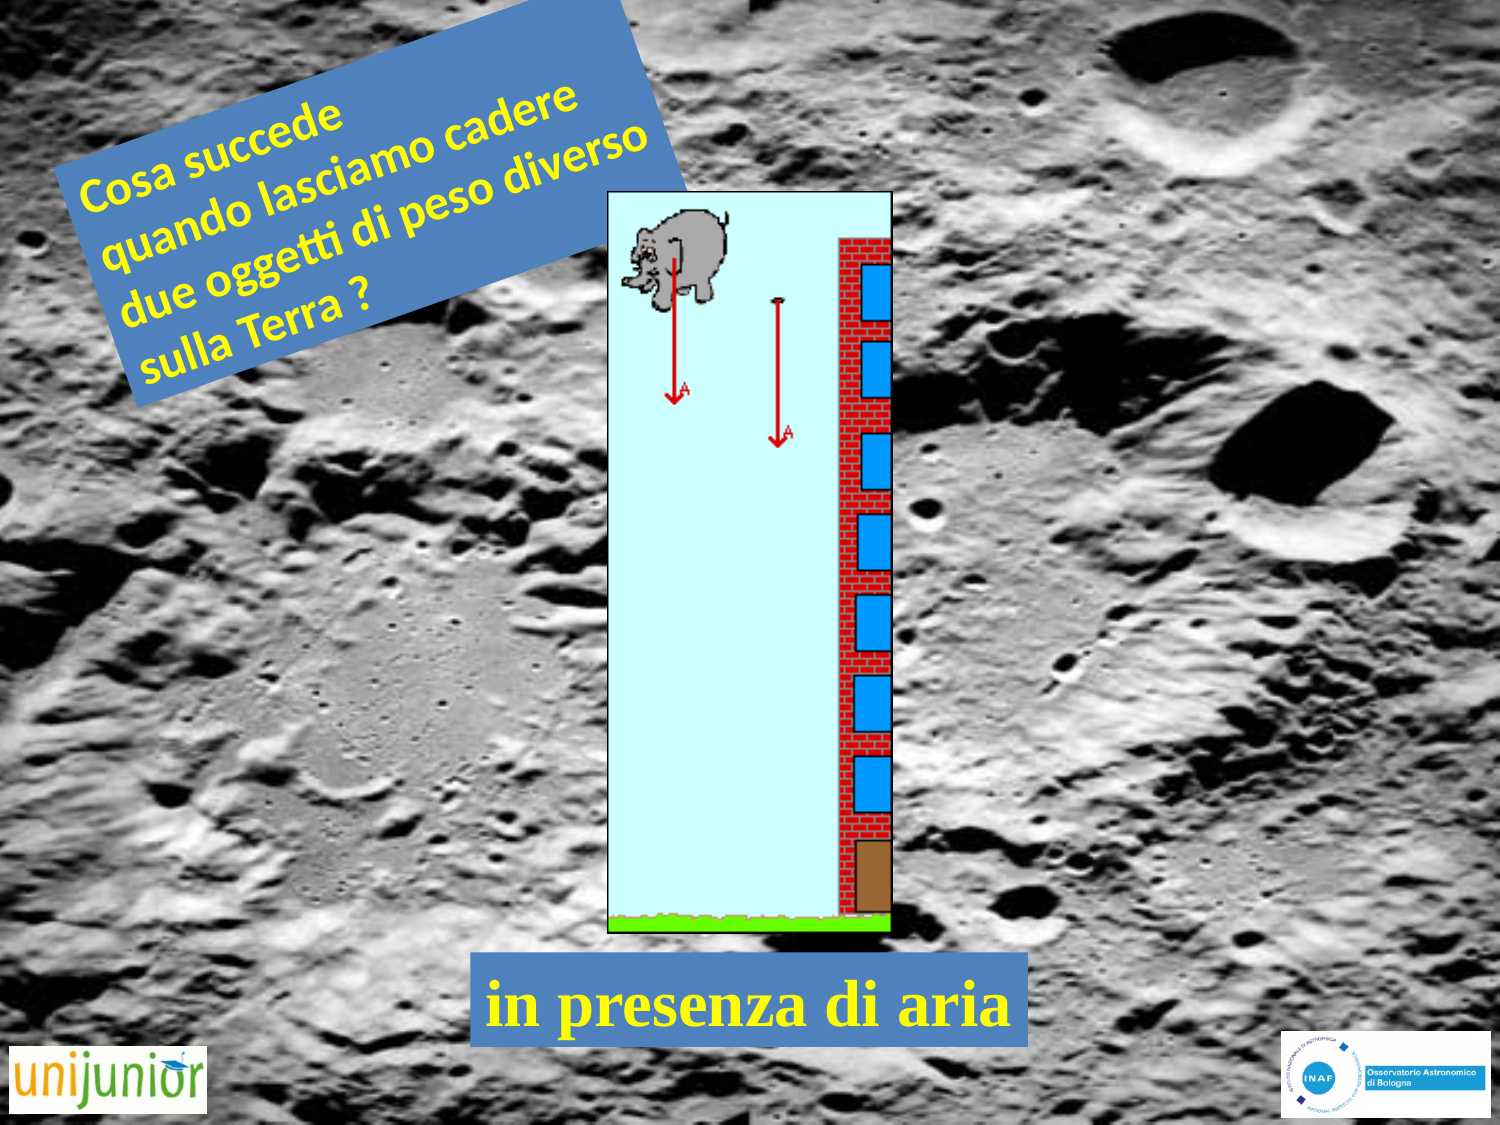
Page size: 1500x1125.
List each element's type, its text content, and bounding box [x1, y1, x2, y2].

picture [0, 0, 1500, 1125]
text_box Cosa succede quando lasciamo cadere due oggetti di peso diverso sulla Terra ? [53, 0, 687, 409]
text_box in presenza di aria [470, 952, 1028, 1047]
